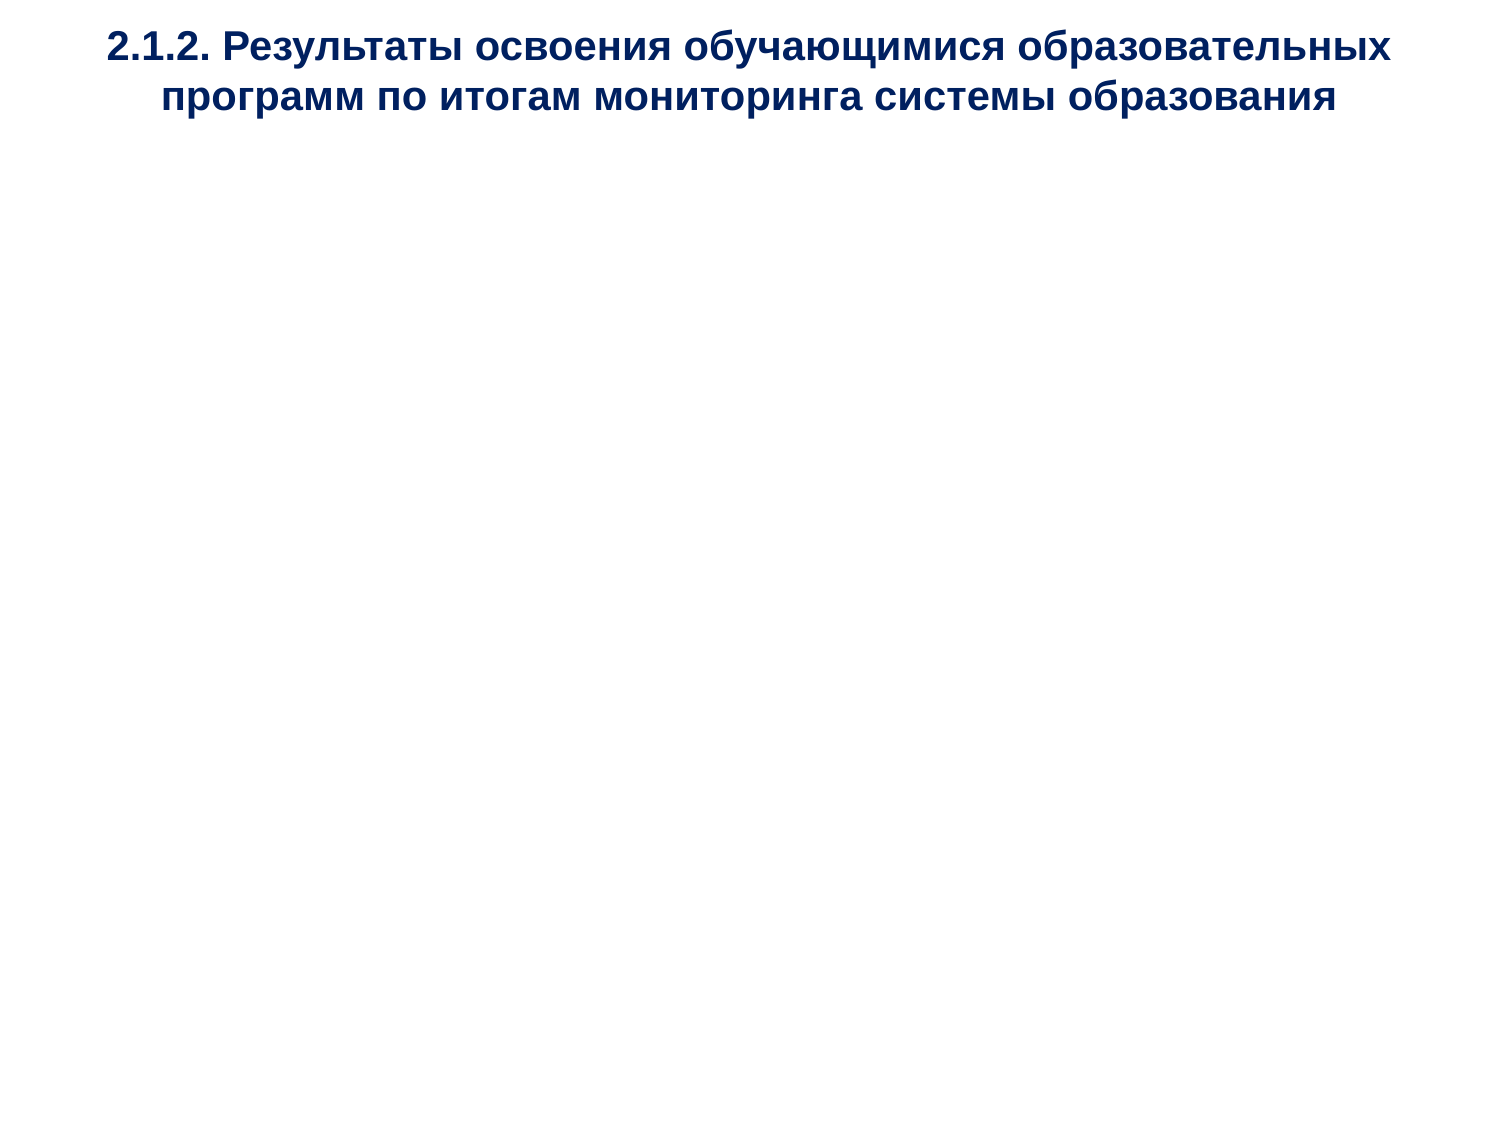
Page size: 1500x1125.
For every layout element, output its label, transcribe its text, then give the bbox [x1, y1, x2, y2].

title 2.1.2. Результаты освоения обучающимися образовательных программ по итогам мониторинга системы образования [68, 0, 1431, 138]
